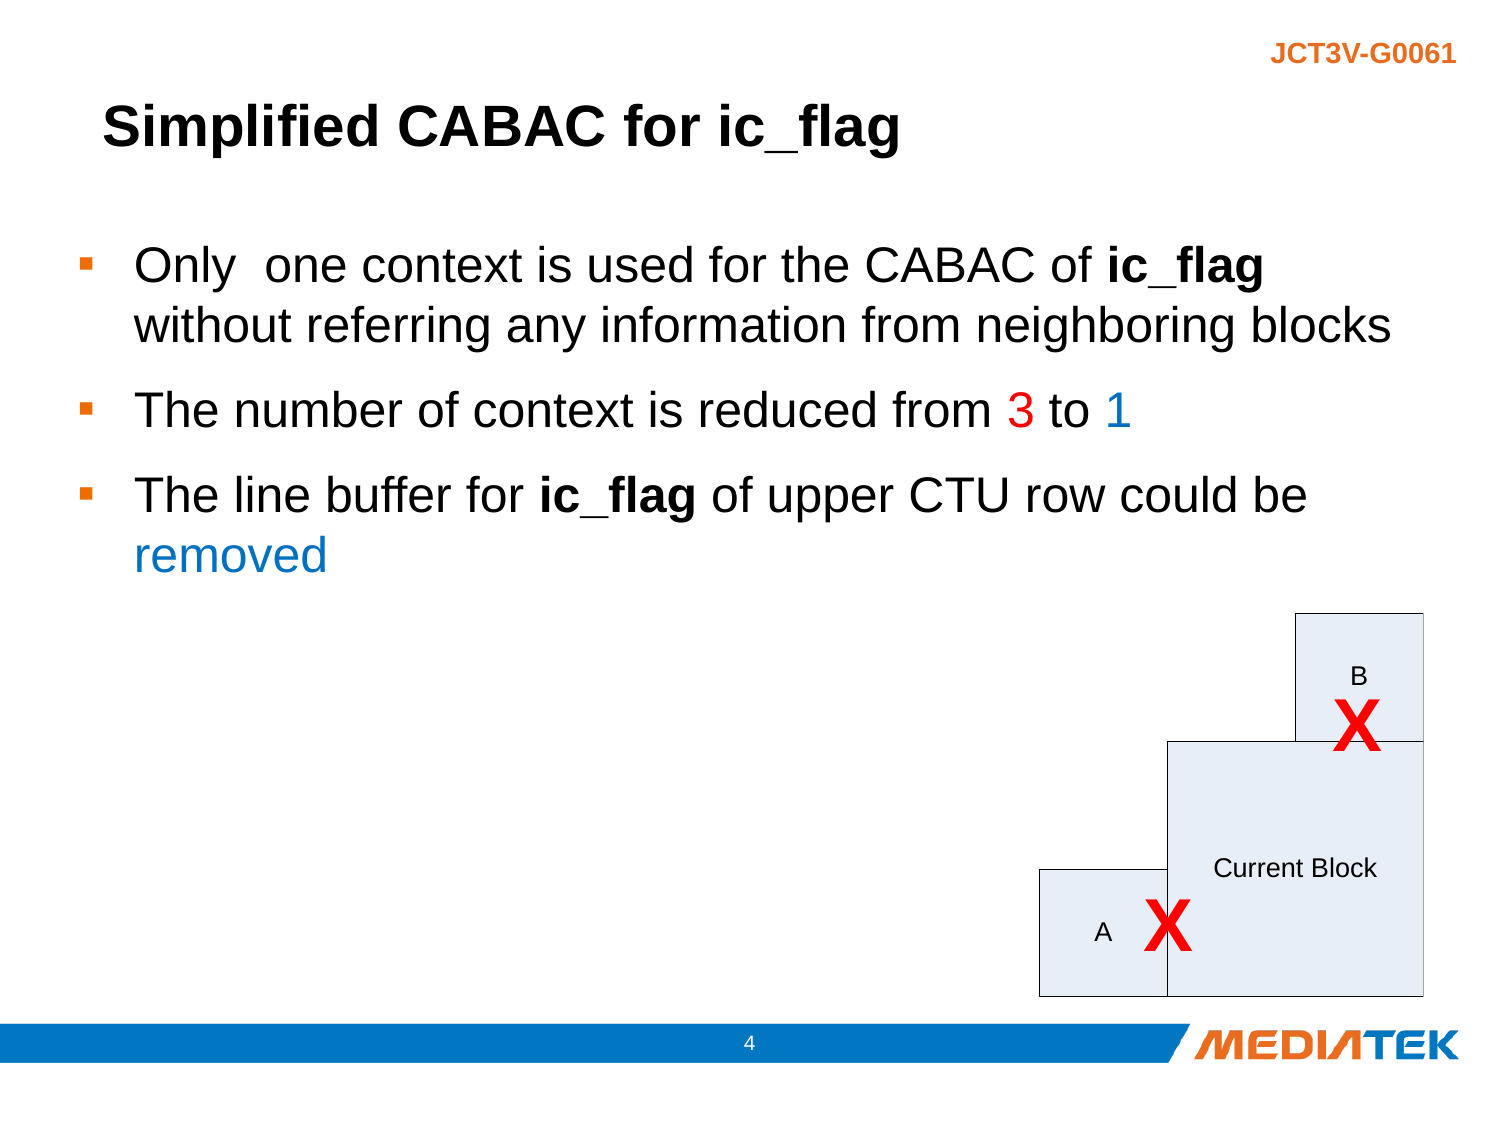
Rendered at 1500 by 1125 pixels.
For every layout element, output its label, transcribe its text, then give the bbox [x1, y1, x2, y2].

picture [1035, 609, 1424, 1000]
text_box X [1428, 669, 1436, 774]
title Simplified CABAC for ic_flag [87, 46, 1410, 201]
picture [0, 1023, 711, 1063]
list Only one context is used for the CABAC of ic_flag without referring any information from neighboring blocks The number of context is reduced from 3 to 1 The line buffer for ic_flag of upper CTU row could be removed [62, 224, 1424, 1051]
picture [789, 1023, 1459, 1063]
slide_number 3 [711, 1022, 789, 1090]
